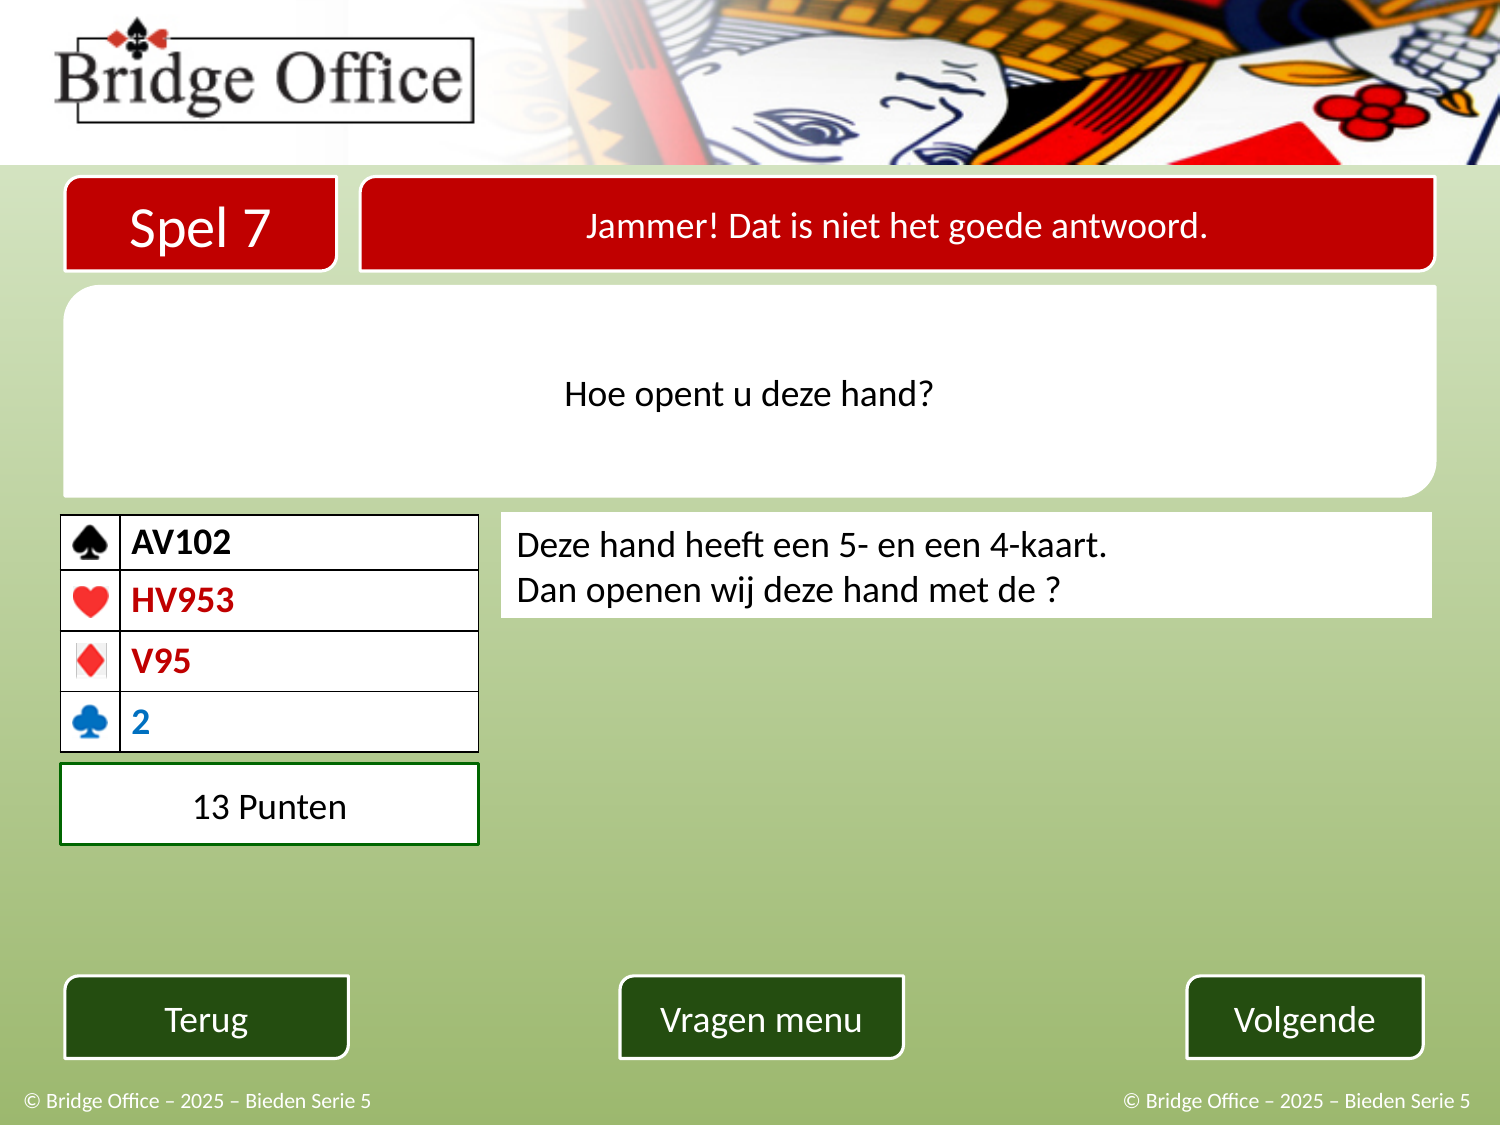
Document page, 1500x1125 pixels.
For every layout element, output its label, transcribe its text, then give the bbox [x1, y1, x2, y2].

table_cell [61, 571, 119, 630]
picture [0, 0, 1500, 166]
text_box Jammer! Dat is niet het goede antwoord. [358, 179, 1437, 273]
table_cell V95 [121, 632, 478, 691]
picture [72, 703, 108, 740]
text_box © Bridge Office – 2025 – Bieden Serie 5 [8, 1079, 393, 1121]
text_box © Bridge Office – 2025 – Bieden Serie 5 [1107, 1079, 1500, 1121]
picture [73, 643, 109, 679]
text_box Vragen menu [618, 974, 906, 1061]
text_box Spel 7 [63, 179, 339, 273]
table_header AV102 [121, 516, 478, 569]
text_box 13 Punten [59, 762, 480, 846]
text_box Deze hand heeft een 5- en een 4-kaart. Dan openen wij deze hand met de ? [501, 512, 1432, 618]
text_box Hoe opent u deze hand? [63, 284, 1437, 498]
text_box Terug [63, 974, 350, 1061]
table_cell 2 [121, 692, 478, 751]
table_cell [61, 632, 119, 691]
table_header [61, 516, 119, 569]
table_cell HV953 [121, 571, 478, 630]
table_cell [61, 692, 119, 751]
text_box Volgende [1185, 974, 1425, 1061]
picture [72, 524, 108, 561]
picture [73, 585, 109, 618]
